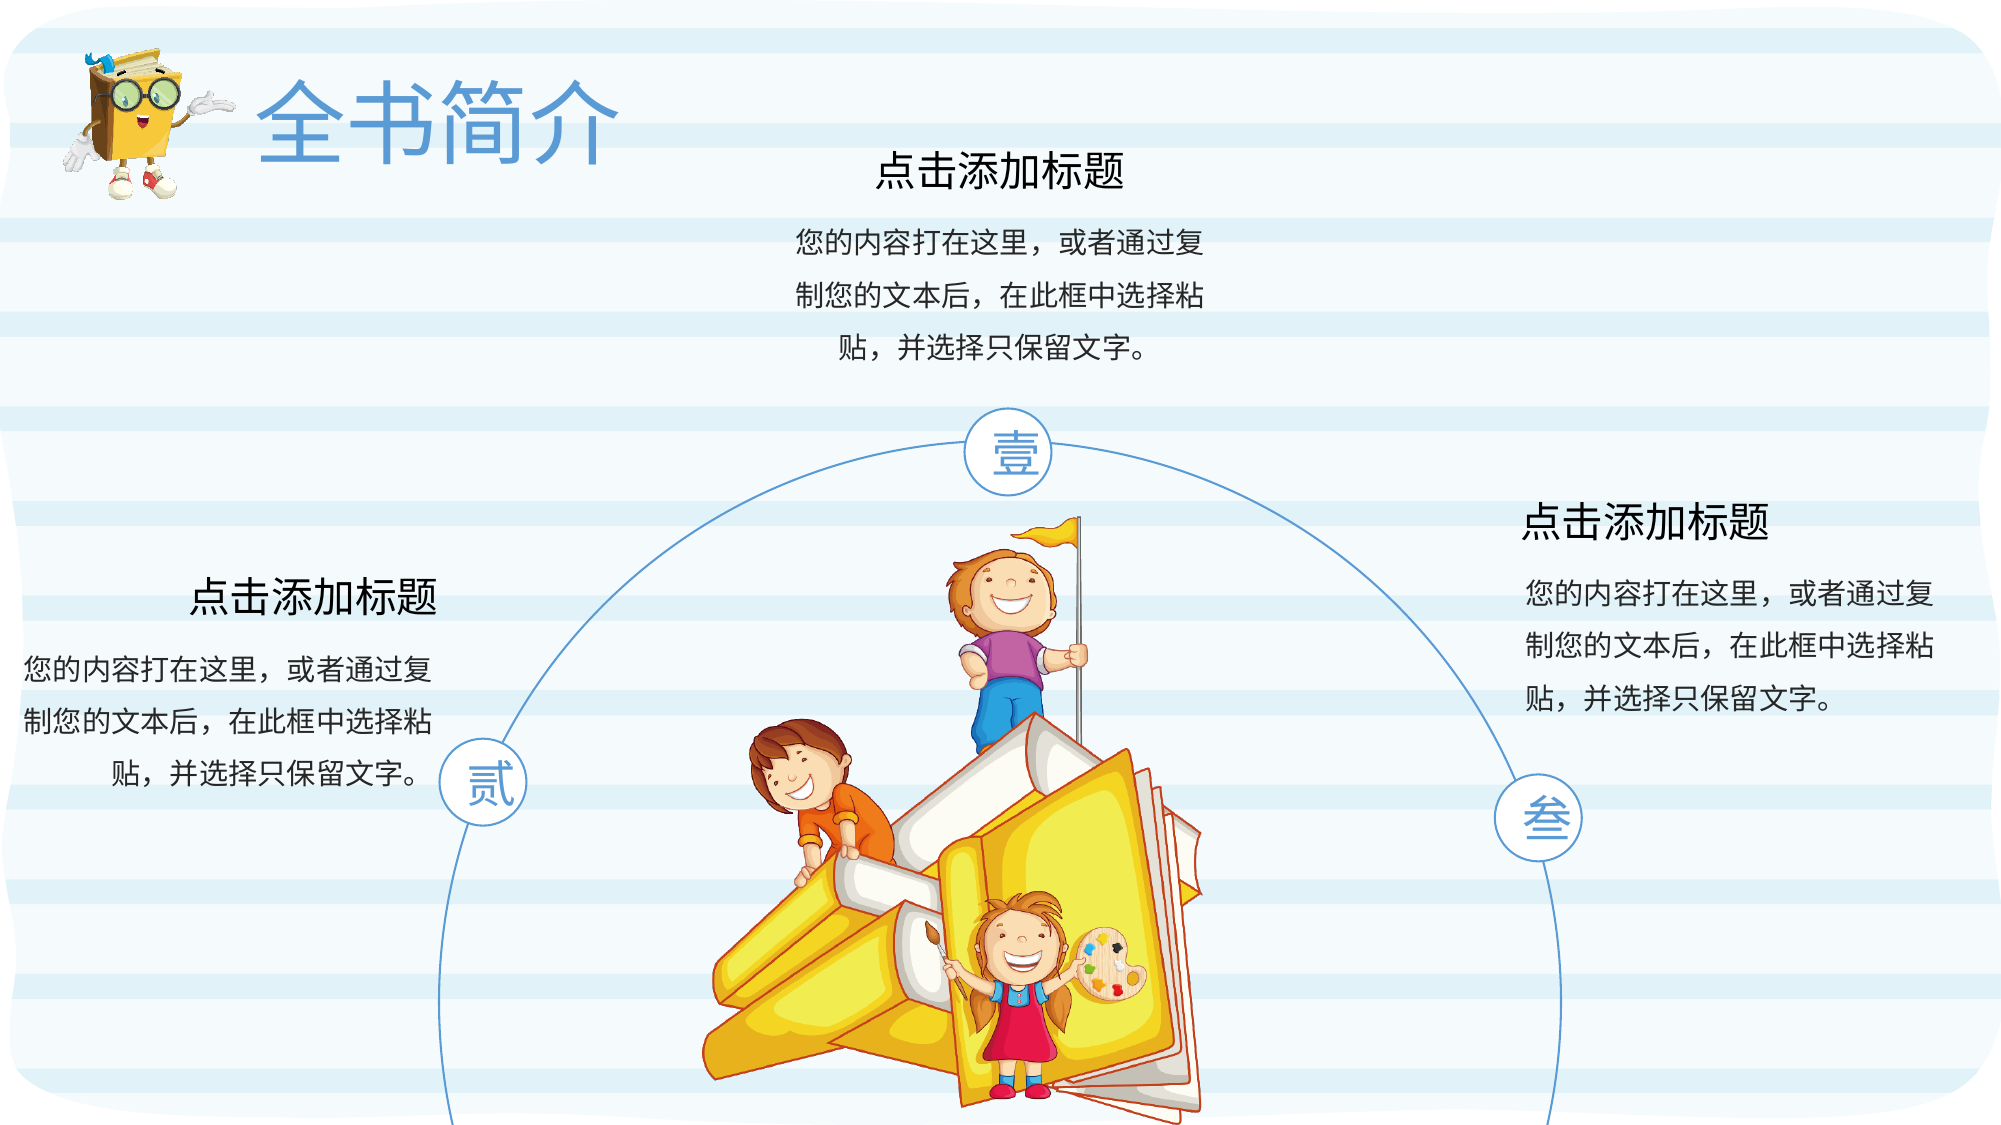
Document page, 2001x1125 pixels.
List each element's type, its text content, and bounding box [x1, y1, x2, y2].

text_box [1505, 487, 1983, 699]
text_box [438, 440, 1561, 1125]
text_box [761, 137, 1239, 349]
text_box 壹 [965, 407, 1051, 440]
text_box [55, 44, 782, 204]
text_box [0, 563, 454, 775]
text_box 叁 [1561, 779, 1583, 857]
